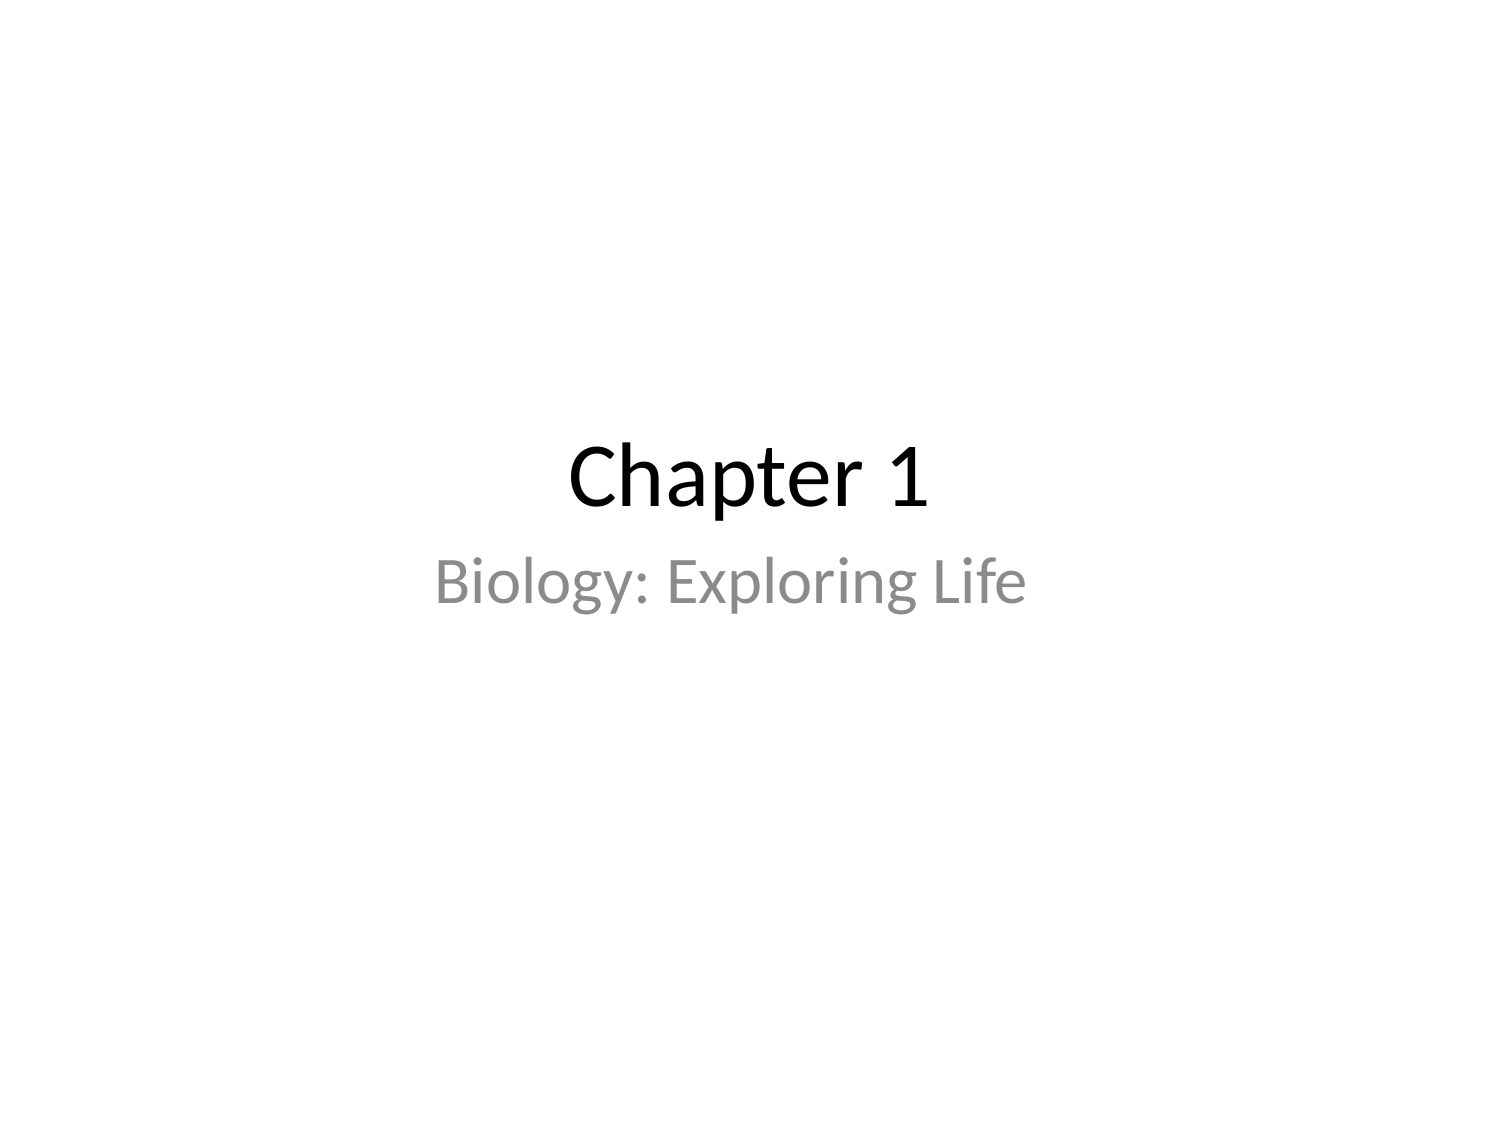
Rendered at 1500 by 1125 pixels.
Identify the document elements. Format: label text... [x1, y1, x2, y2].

subtitle Biology: Exploring Life [87, 529, 1376, 818]
title Chapter 1 [112, 349, 1388, 591]
